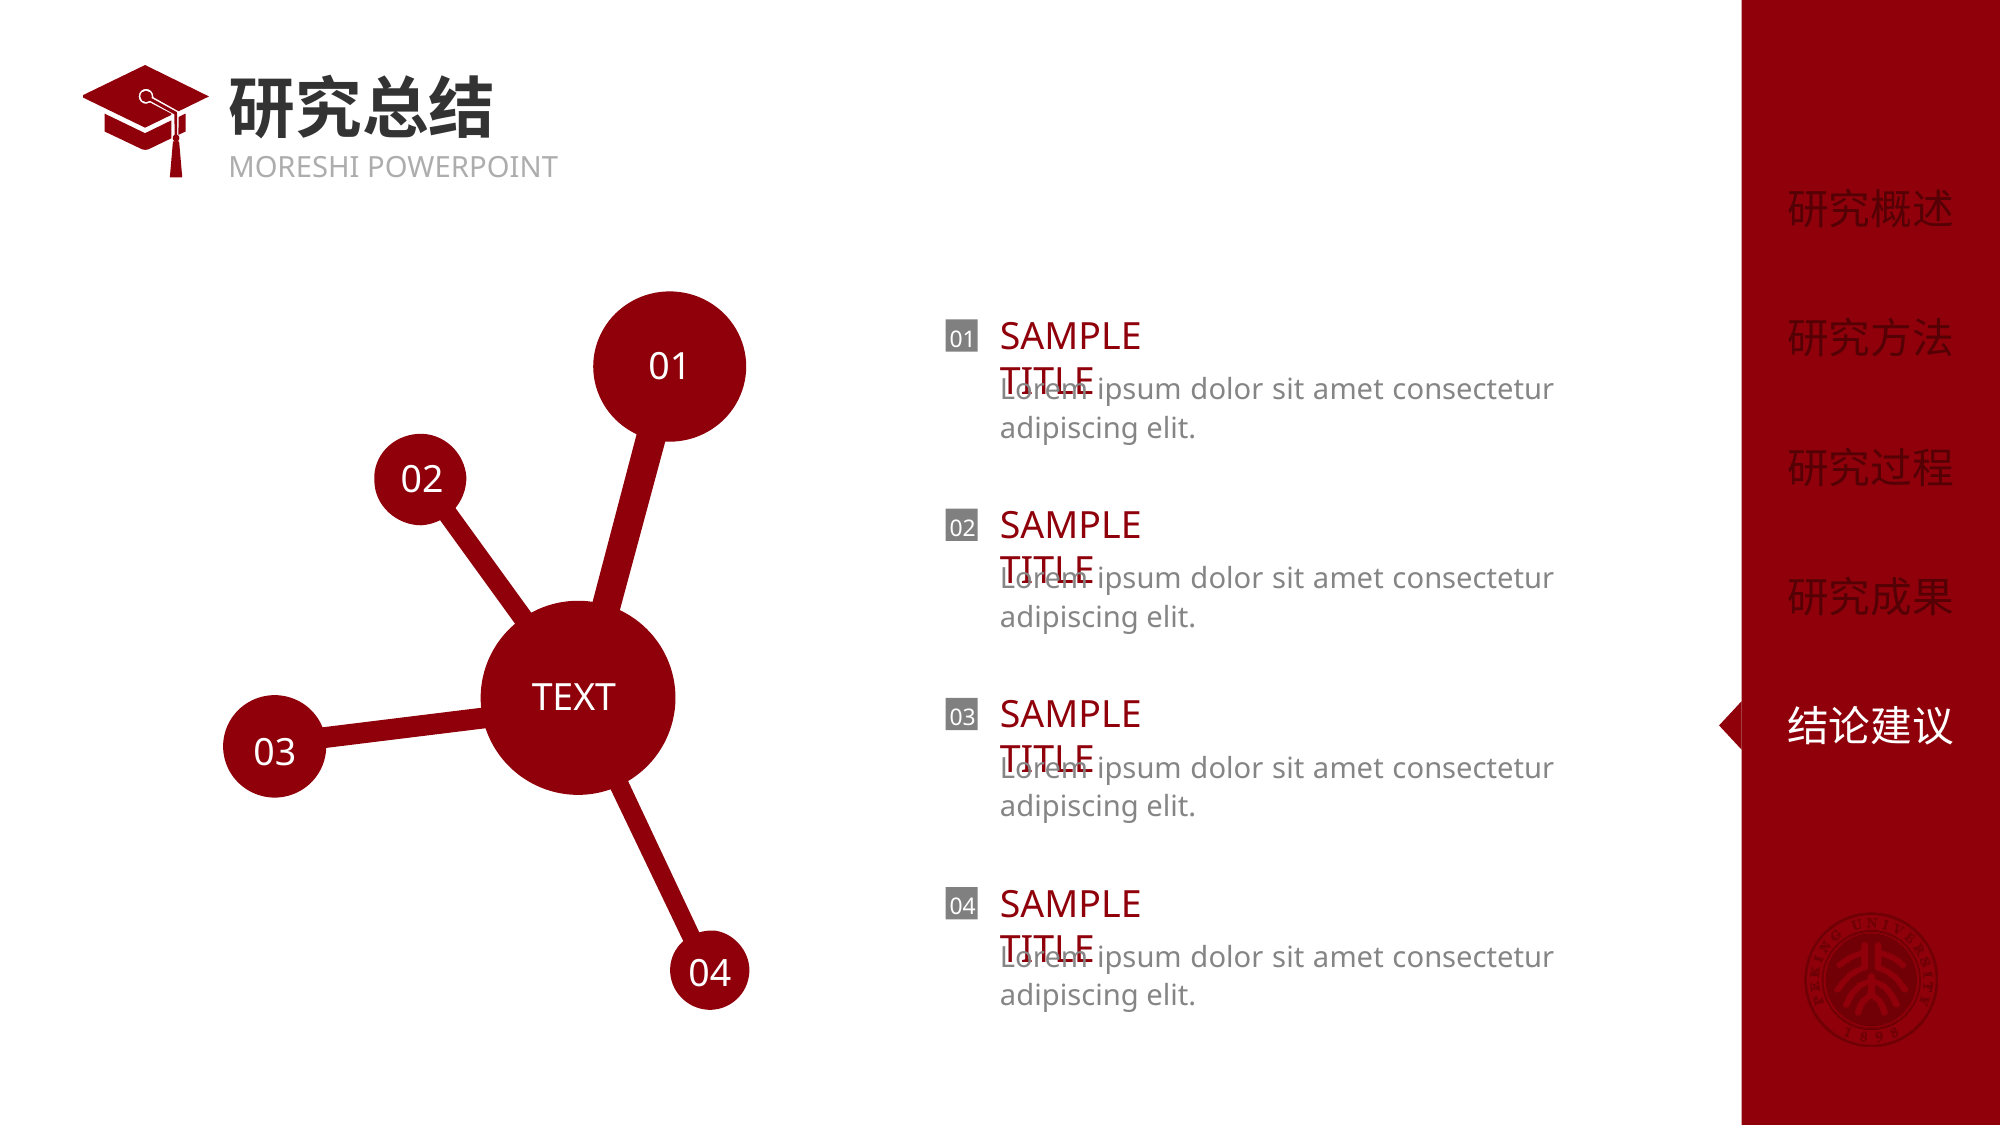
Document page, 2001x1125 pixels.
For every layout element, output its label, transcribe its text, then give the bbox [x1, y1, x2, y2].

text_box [933, 304, 1570, 453]
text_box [933, 872, 1570, 1021]
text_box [933, 493, 1570, 642]
title 研究总结 [213, 55, 1077, 168]
picture [1804, 912, 1938, 1047]
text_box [198, 291, 787, 1013]
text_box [933, 682, 1570, 831]
